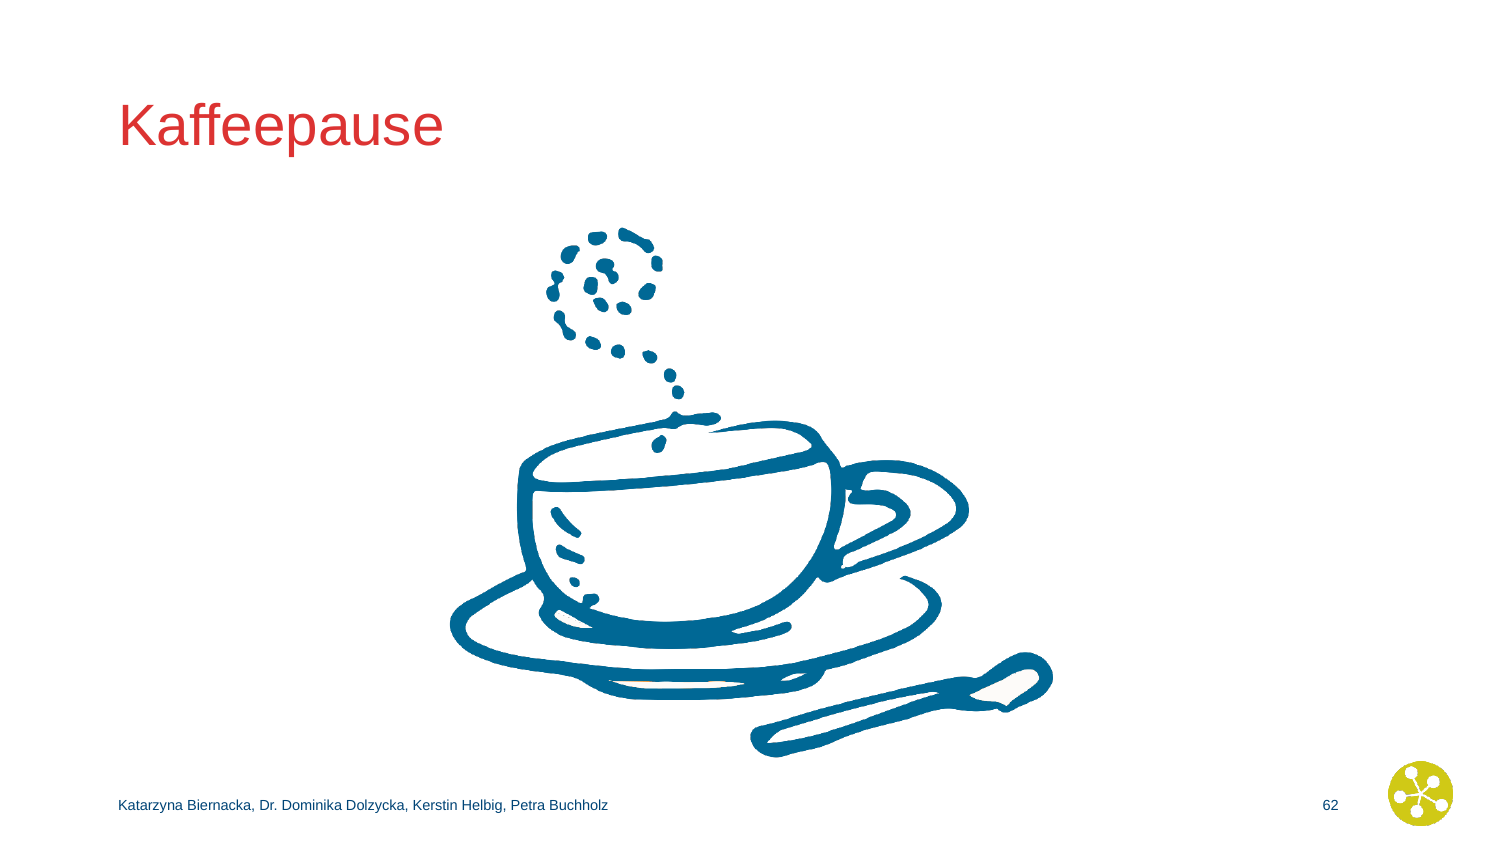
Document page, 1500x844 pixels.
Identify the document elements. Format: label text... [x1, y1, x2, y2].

picture [1388, 761, 1453, 826]
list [446, 224, 1053, 760]
title Kaffeepause [103, 44, 1397, 208]
slide_number 61 [1016, 782, 1354, 827]
footer Katarzyna Biernacka, Dr. Dominika Dolzycka, Kerstin Helbig, Petra Buchholz [103, 782, 742, 827]
